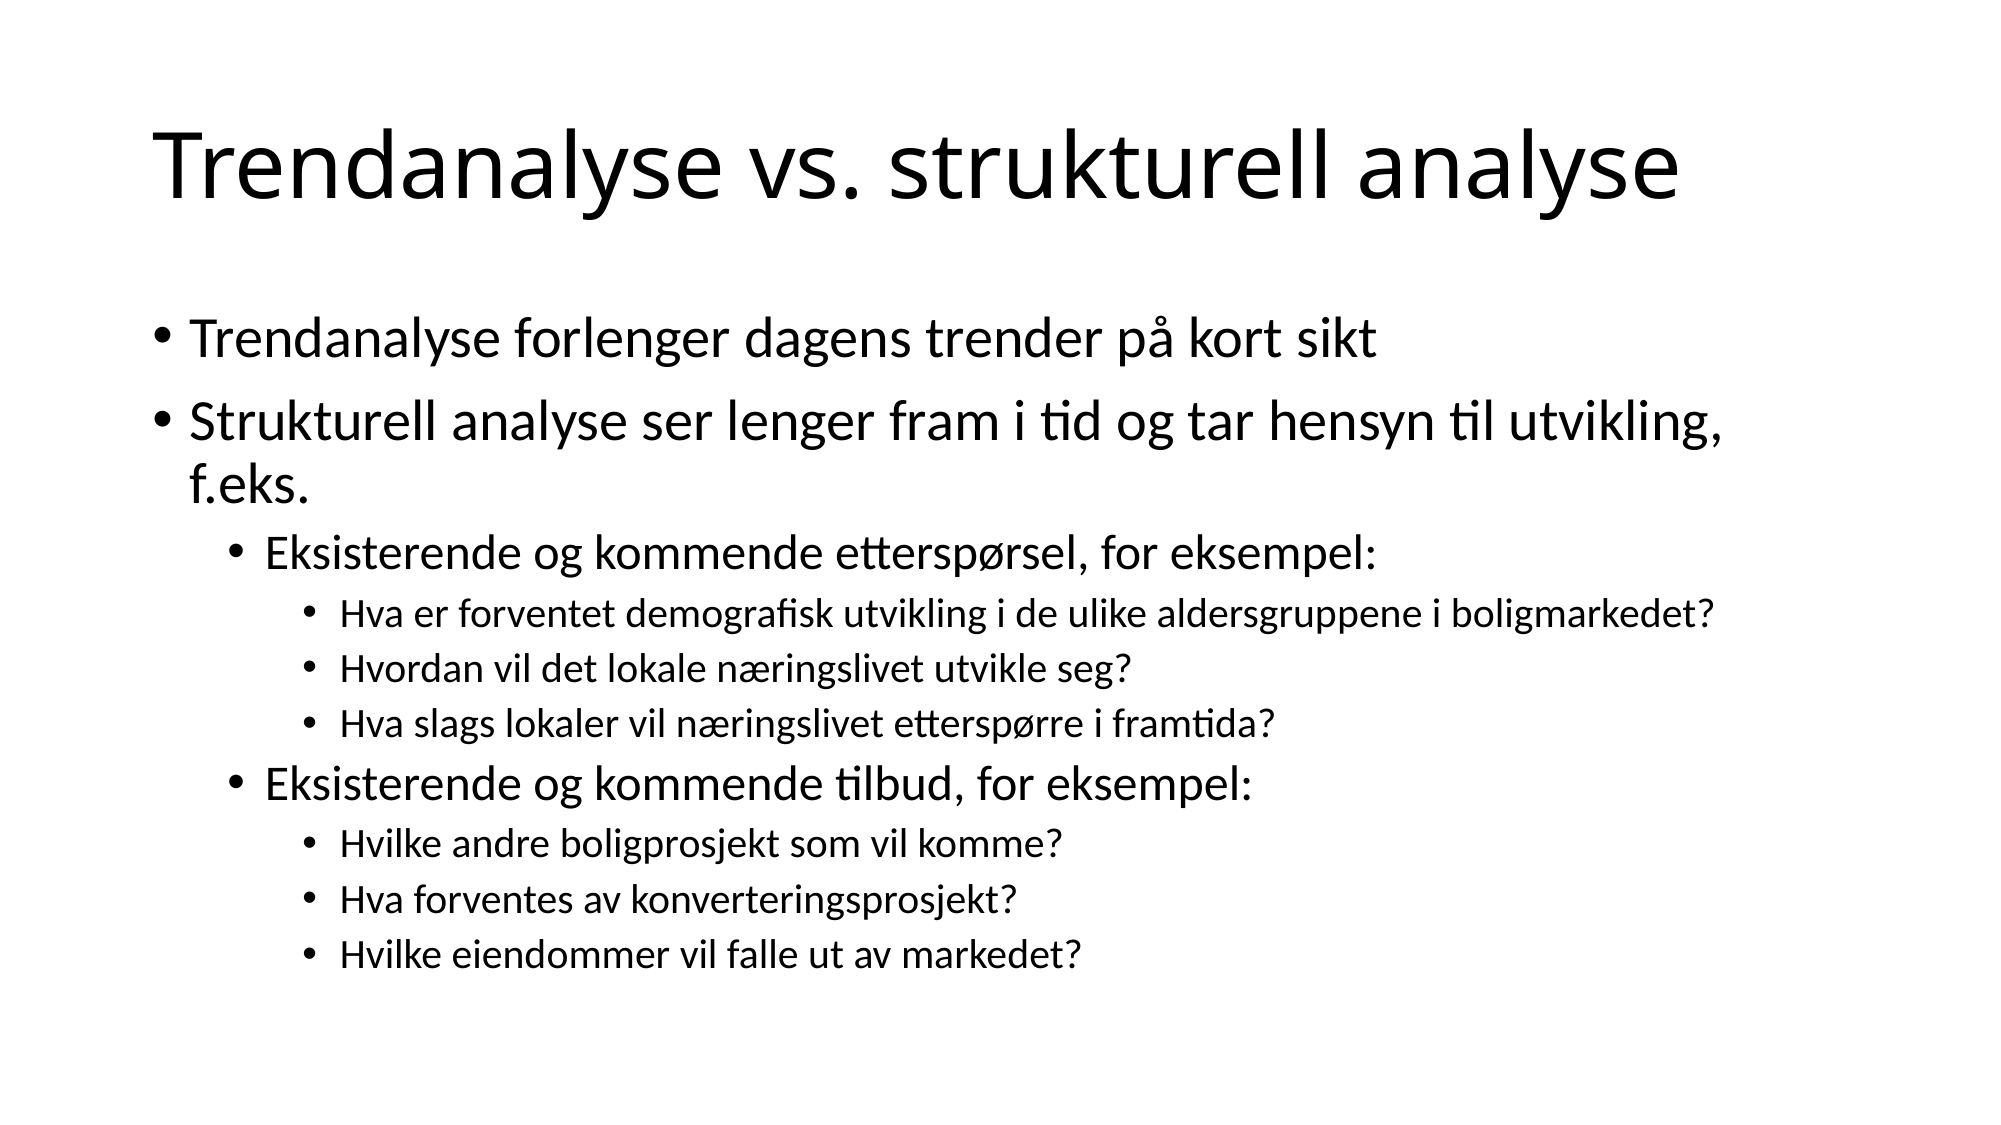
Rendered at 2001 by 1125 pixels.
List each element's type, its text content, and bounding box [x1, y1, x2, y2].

list Trendanalyse forlenger dagens trender på kort sikt Strukturell analyse ser lenger fram i tid og tar hensyn til utvikling, f.eks. Eksisterende og kommende etterspørsel, for eksempel: Hva er forventet demografisk utvikling i de ulike aldersgruppene i boligmarkedet? Hvordan vil det lokale næringslivet utvikle seg? Hva slags lokaler vil næringslivet etterspørre i framtida? Eksisterende og kommende tilbud, for eksempel: Hvilke andre boligprosjekt som vil komme? Hva forventes av konverteringsprosjekt? Hvilke eiendommer vil falle ut av markedet? [137, 299, 1863, 1014]
title Trendanalyse vs. strukturell analyse [137, 59, 1863, 278]
